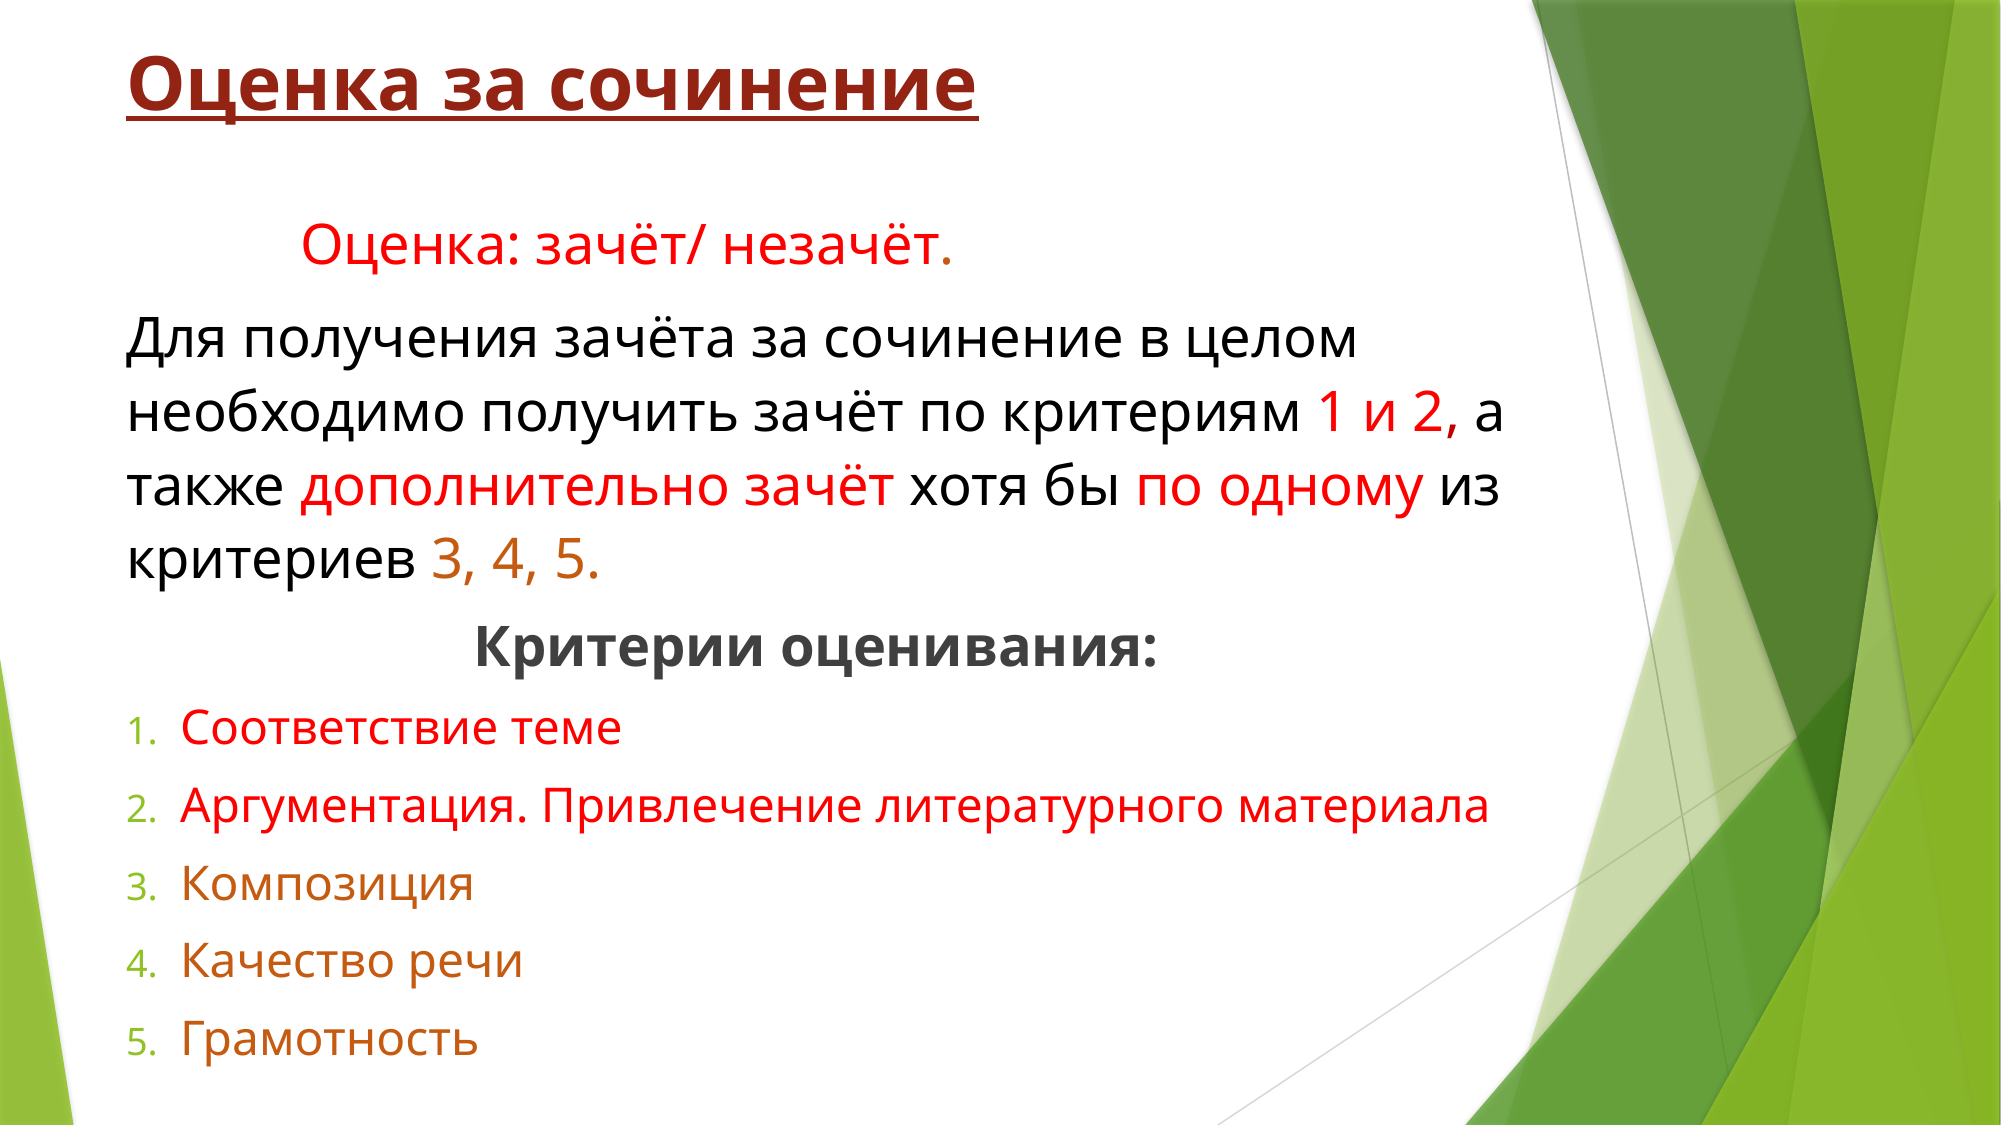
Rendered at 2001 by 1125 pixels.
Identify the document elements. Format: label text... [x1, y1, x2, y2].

title Оценка за сочинение [111, 27, 1522, 200]
list Оценка: зачёт/ незачёт. Для получения зачёта за сочинение в целом необходимо получить зачёт по критериям 1 и 2, а также дополнительно зачёт хотя бы по одному из критериев 3, 4, 5. Критерии оценивания: Соответствие теме Аргументация. Привлечение литературного материала Композиция Качество речи Грамотность [111, 200, 1522, 1106]
